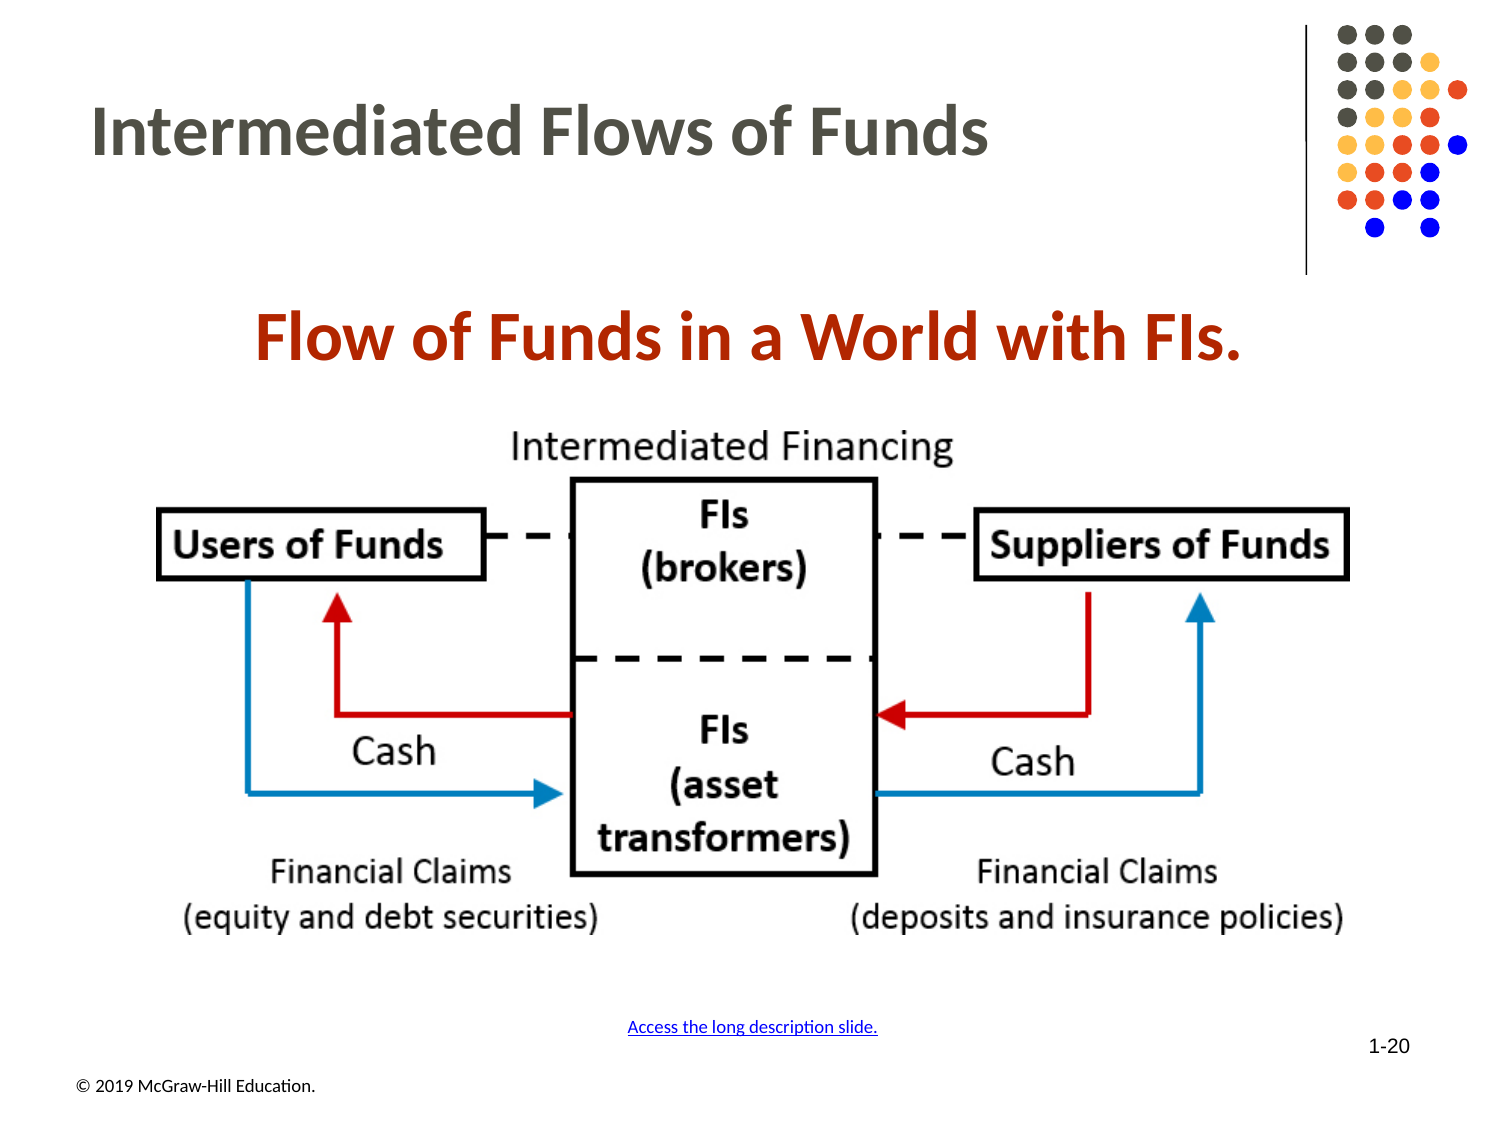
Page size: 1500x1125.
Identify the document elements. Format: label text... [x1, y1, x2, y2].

title Intermediated Flows of Funds [75, 20, 1313, 233]
list Access the long description slide. [358, 1007, 1148, 1047]
slide_number 1-20 [1074, 1025, 1425, 1100]
list Flow of Funds in a World with FIs. [75, 282, 1425, 376]
picture [155, 430, 1350, 935]
